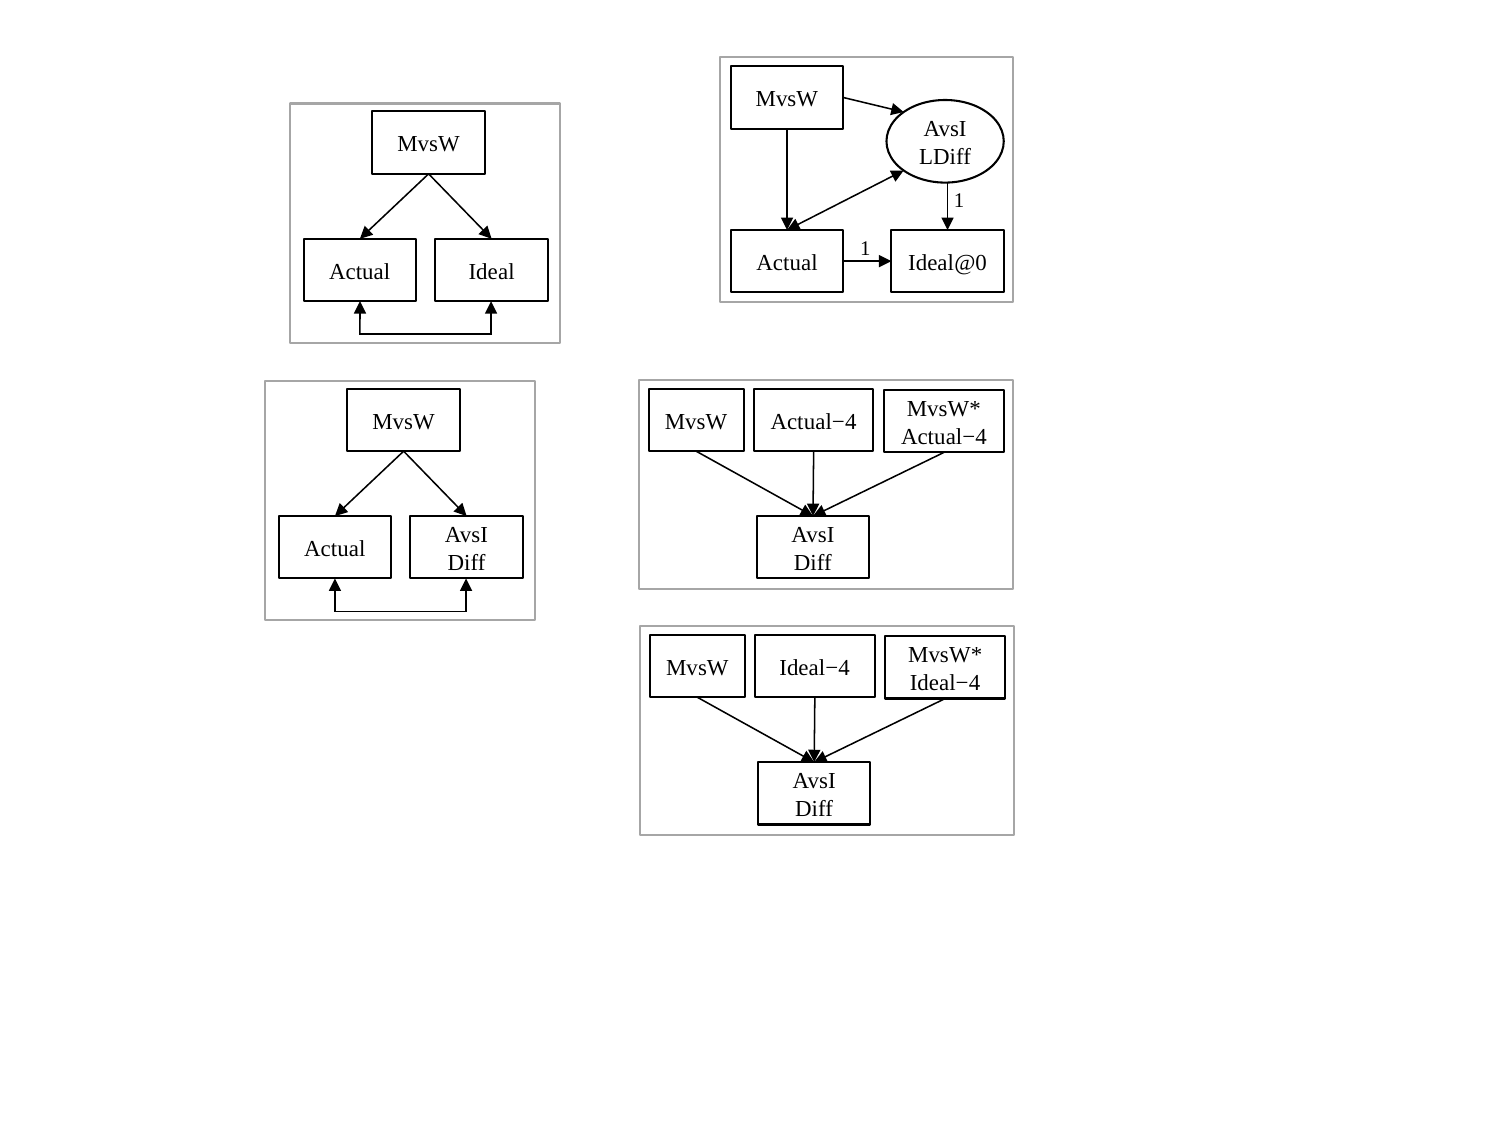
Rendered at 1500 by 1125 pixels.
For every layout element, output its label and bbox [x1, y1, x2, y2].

text_box [638, 379, 1014, 590]
text_box [639, 625, 1015, 836]
text_box [265, 380, 536, 621]
text_box [719, 56, 1014, 303]
text_box [290, 103, 561, 344]
